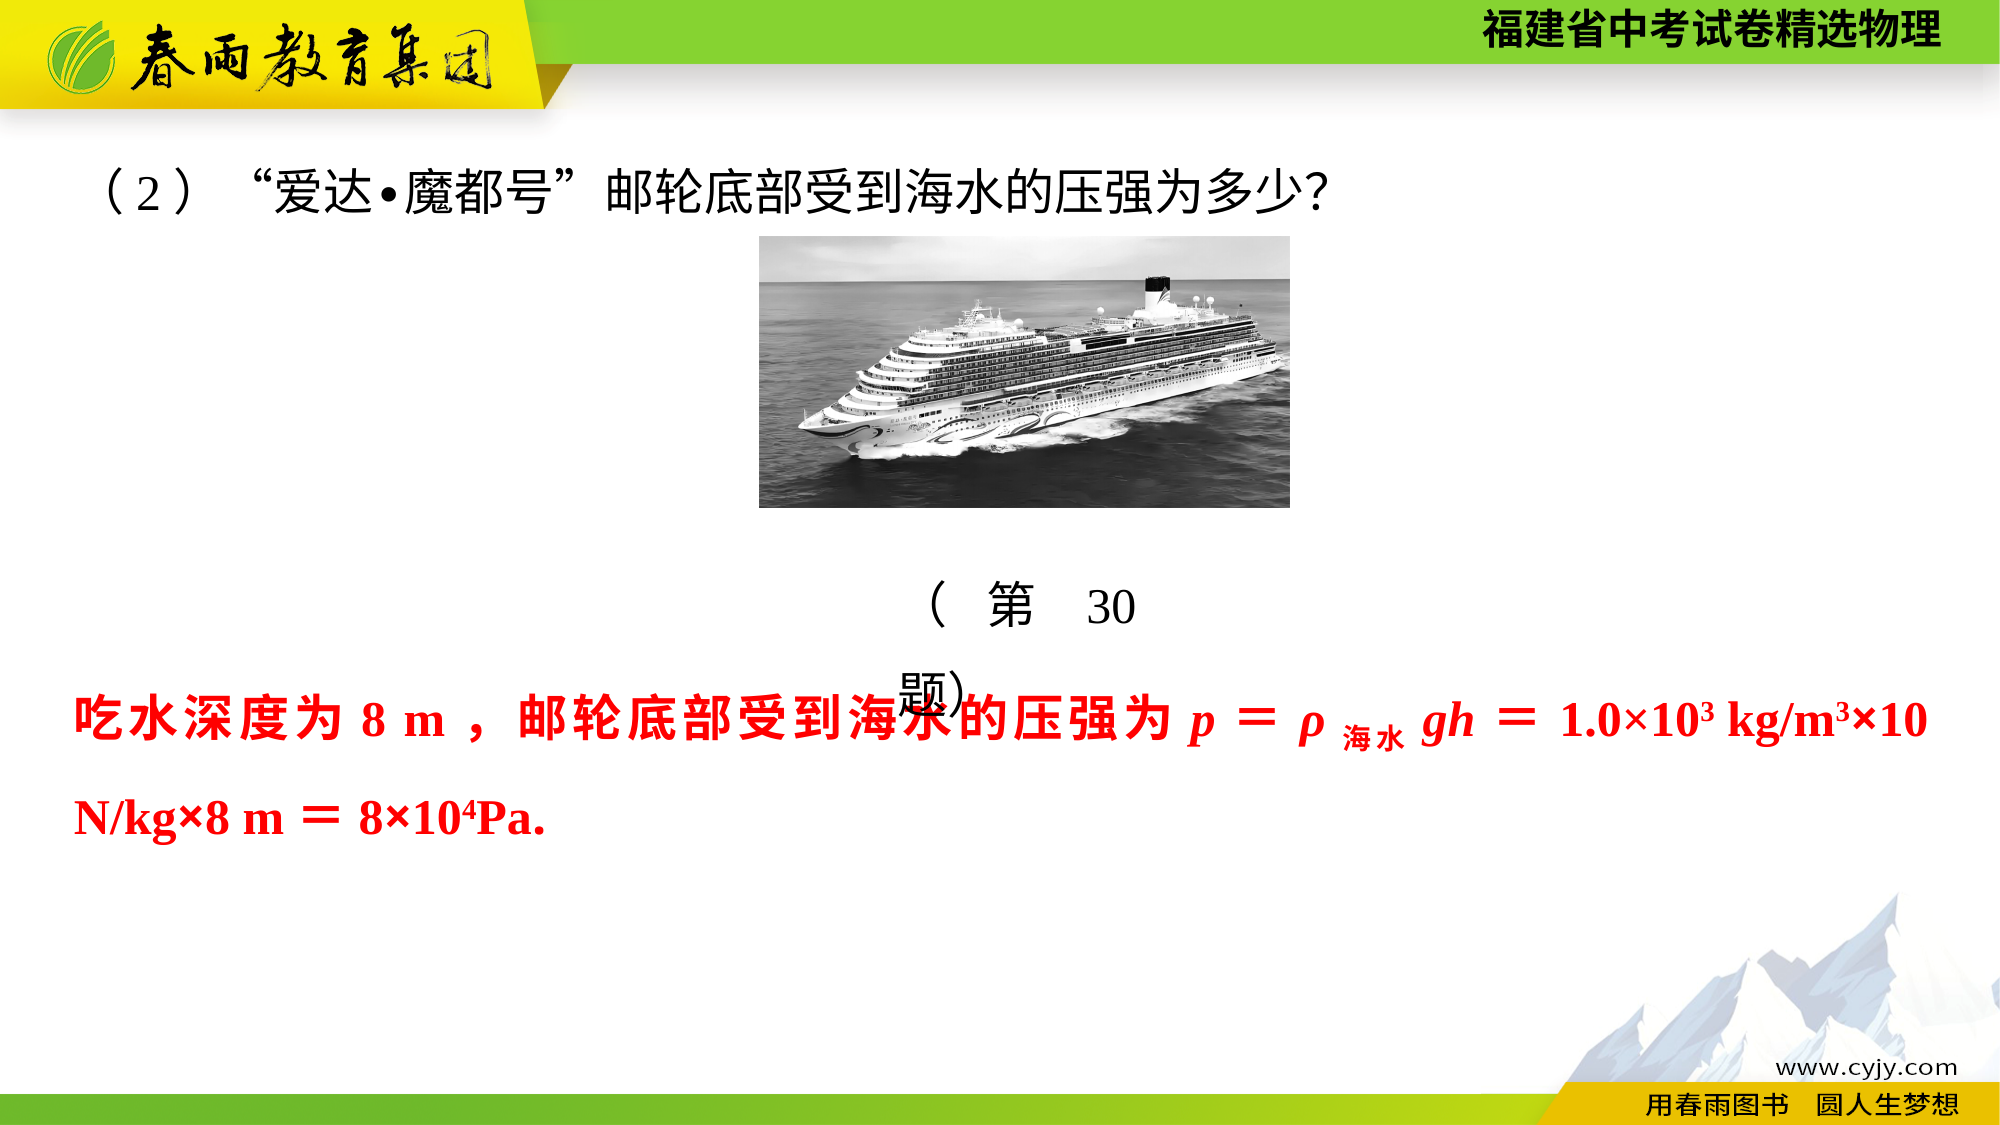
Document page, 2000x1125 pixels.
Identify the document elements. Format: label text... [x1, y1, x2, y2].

text_box 吃水深度为8 m，邮轮底部受到海水的压强为p＝ρ海水gh＝1.0×103 kg/m3×10 N/kg×8 m＝8×104Pa. [59, 645, 1944, 853]
list （2）“爱达∙魔都号”邮轮底部受到海水的压强为多少？ [59, 122, 1944, 217]
picture [0, 0, 2000, 1125]
text_box （第30题） [883, 535, 1163, 641]
